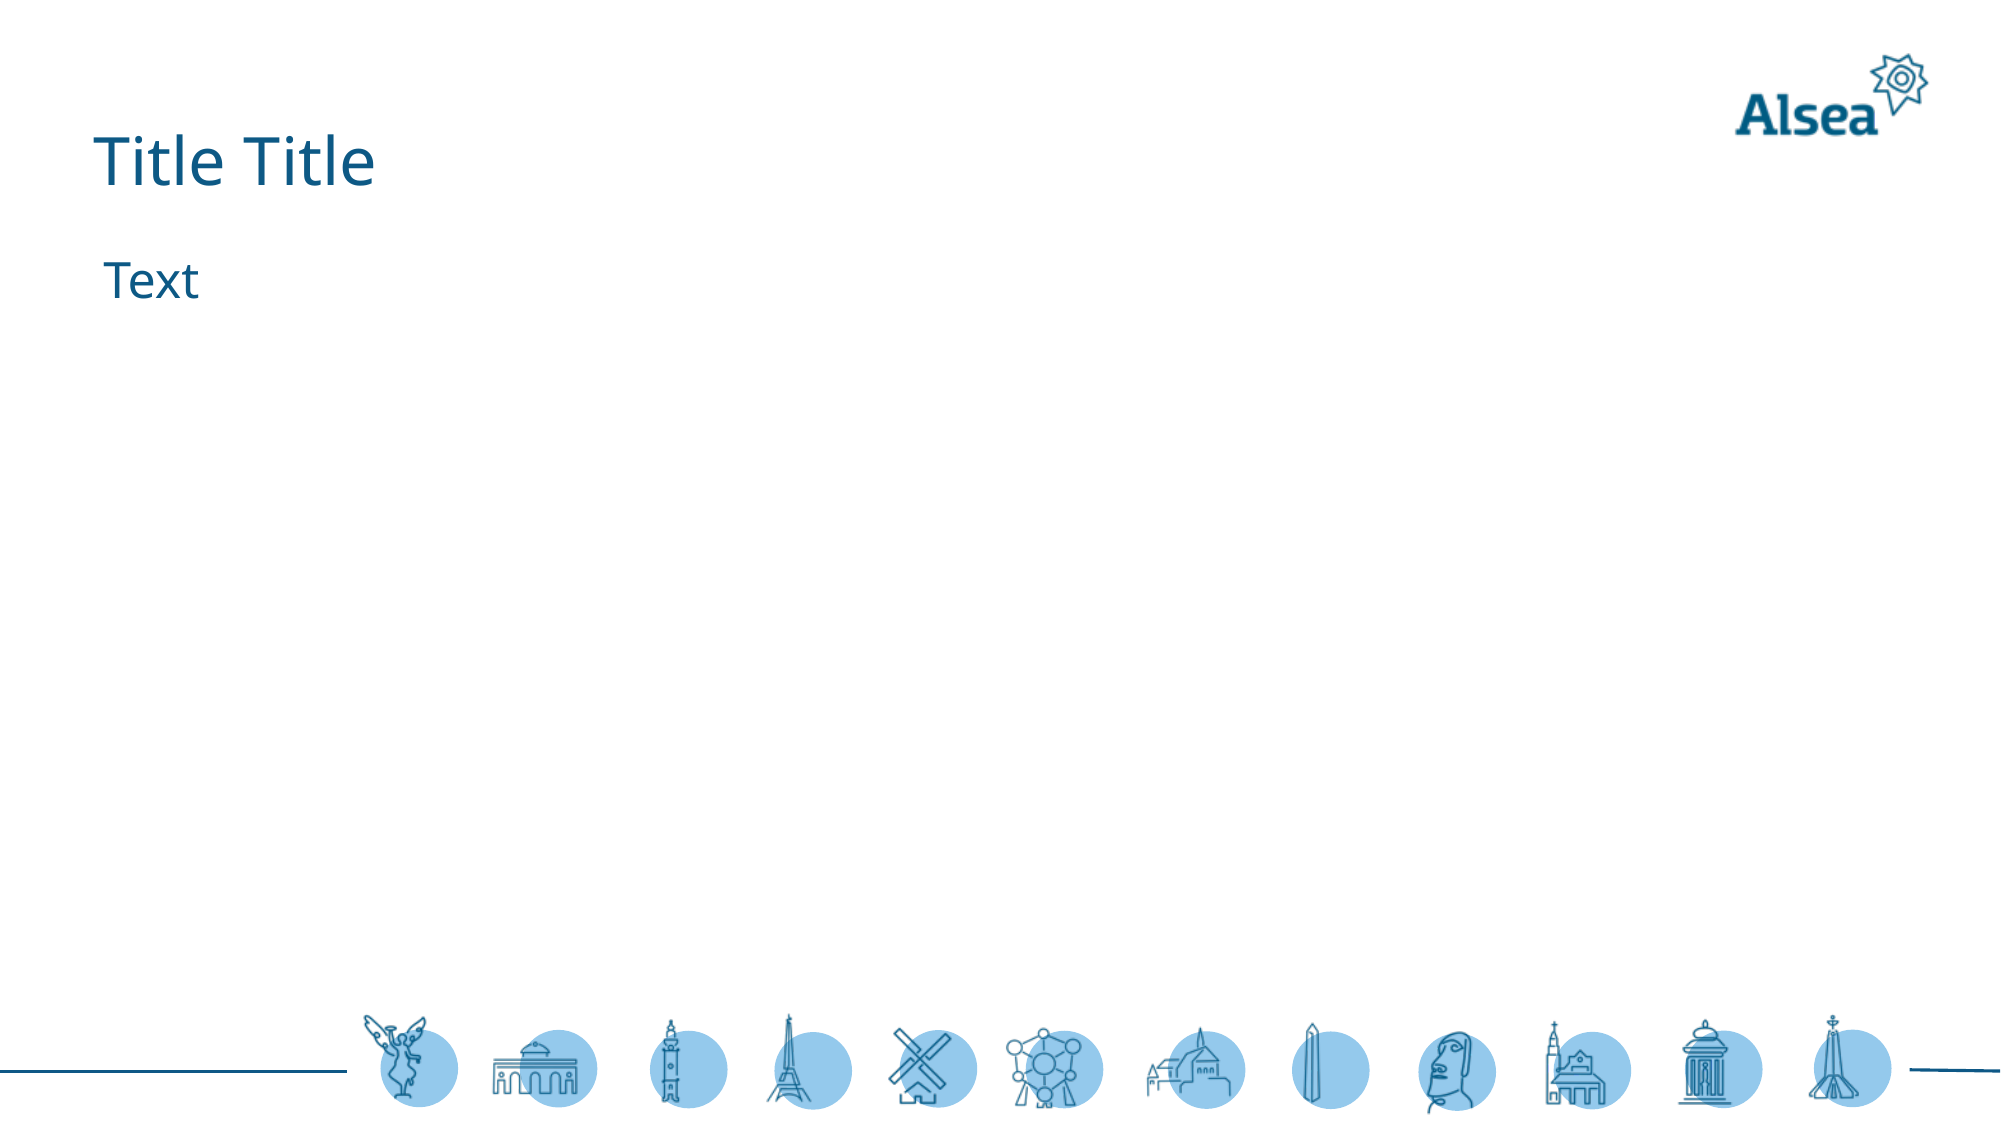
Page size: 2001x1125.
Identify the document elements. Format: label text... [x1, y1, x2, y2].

picture [1528, 1015, 1624, 1111]
picture [741, 1010, 837, 1106]
picture [487, 1020, 583, 1116]
picture [1264, 1015, 1360, 1111]
picture [623, 1013, 719, 1109]
text_box Title Title [85, 39, 386, 207]
picture [1657, 1014, 1753, 1110]
picture [1141, 1014, 1237, 1110]
text_box Text [88, 240, 299, 316]
picture [872, 1018, 968, 1114]
picture [1786, 1009, 1882, 1105]
picture [347, 1009, 443, 1105]
picture [1726, 46, 1933, 146]
picture [1402, 1025, 1498, 1121]
picture [996, 1020, 1092, 1116]
